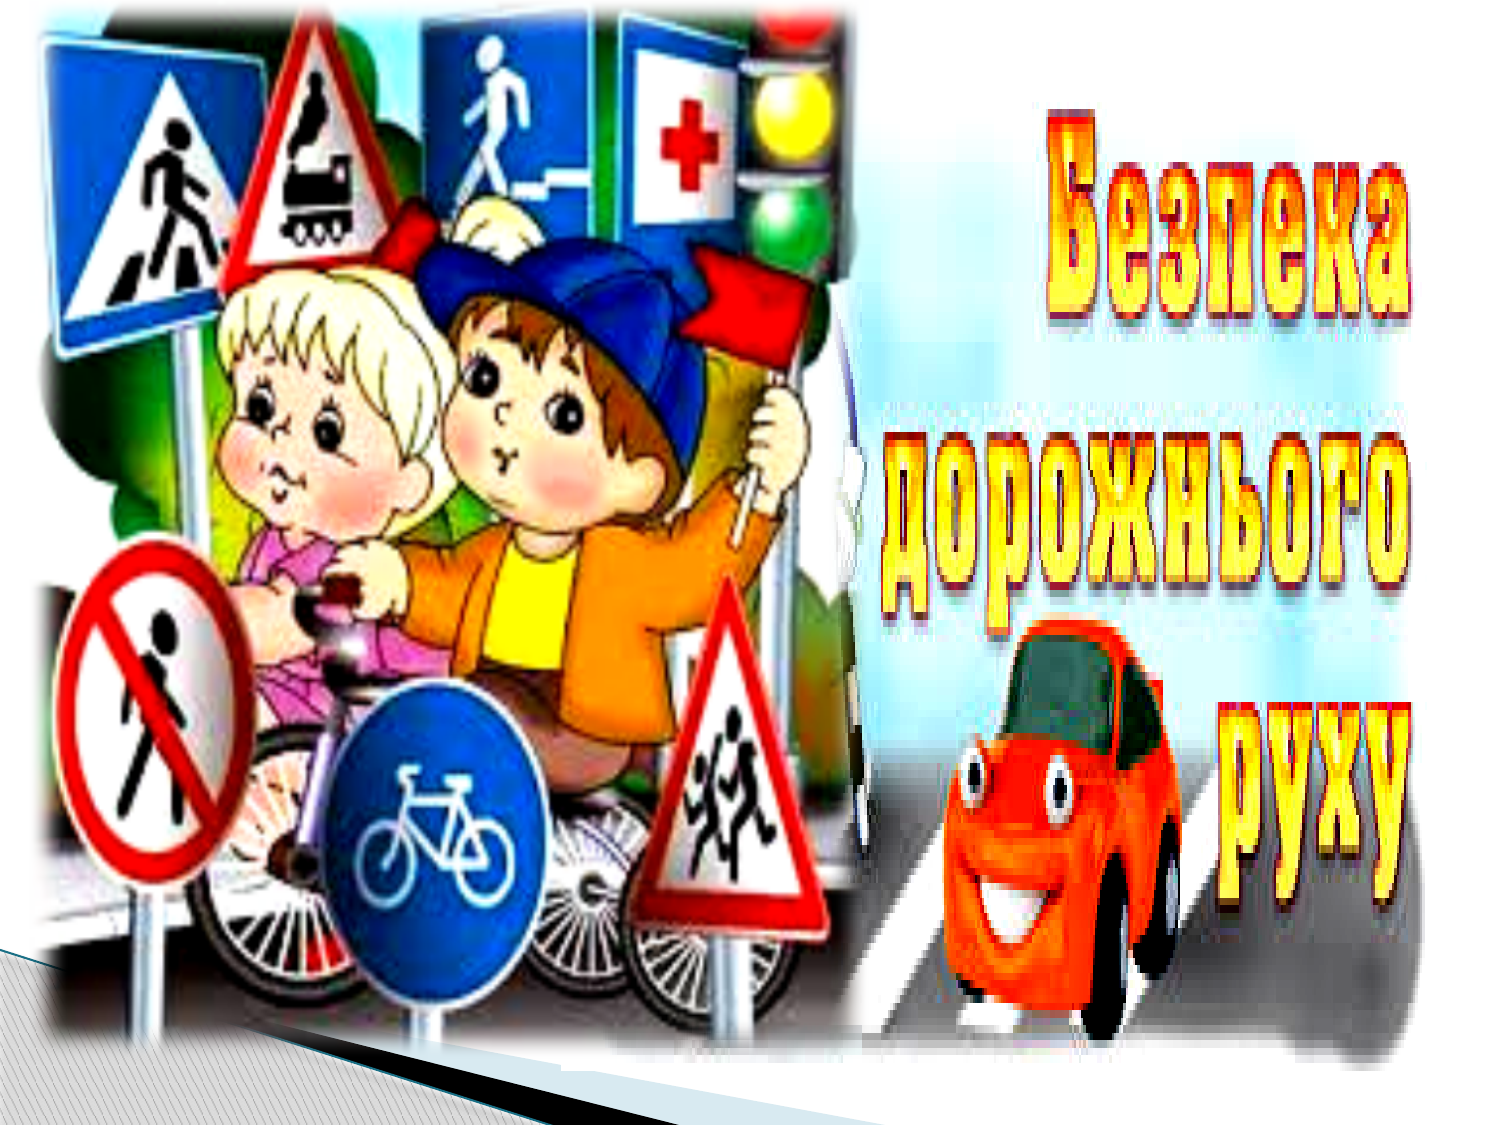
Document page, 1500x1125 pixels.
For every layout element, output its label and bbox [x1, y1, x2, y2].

picture [29, 0, 1430, 1071]
